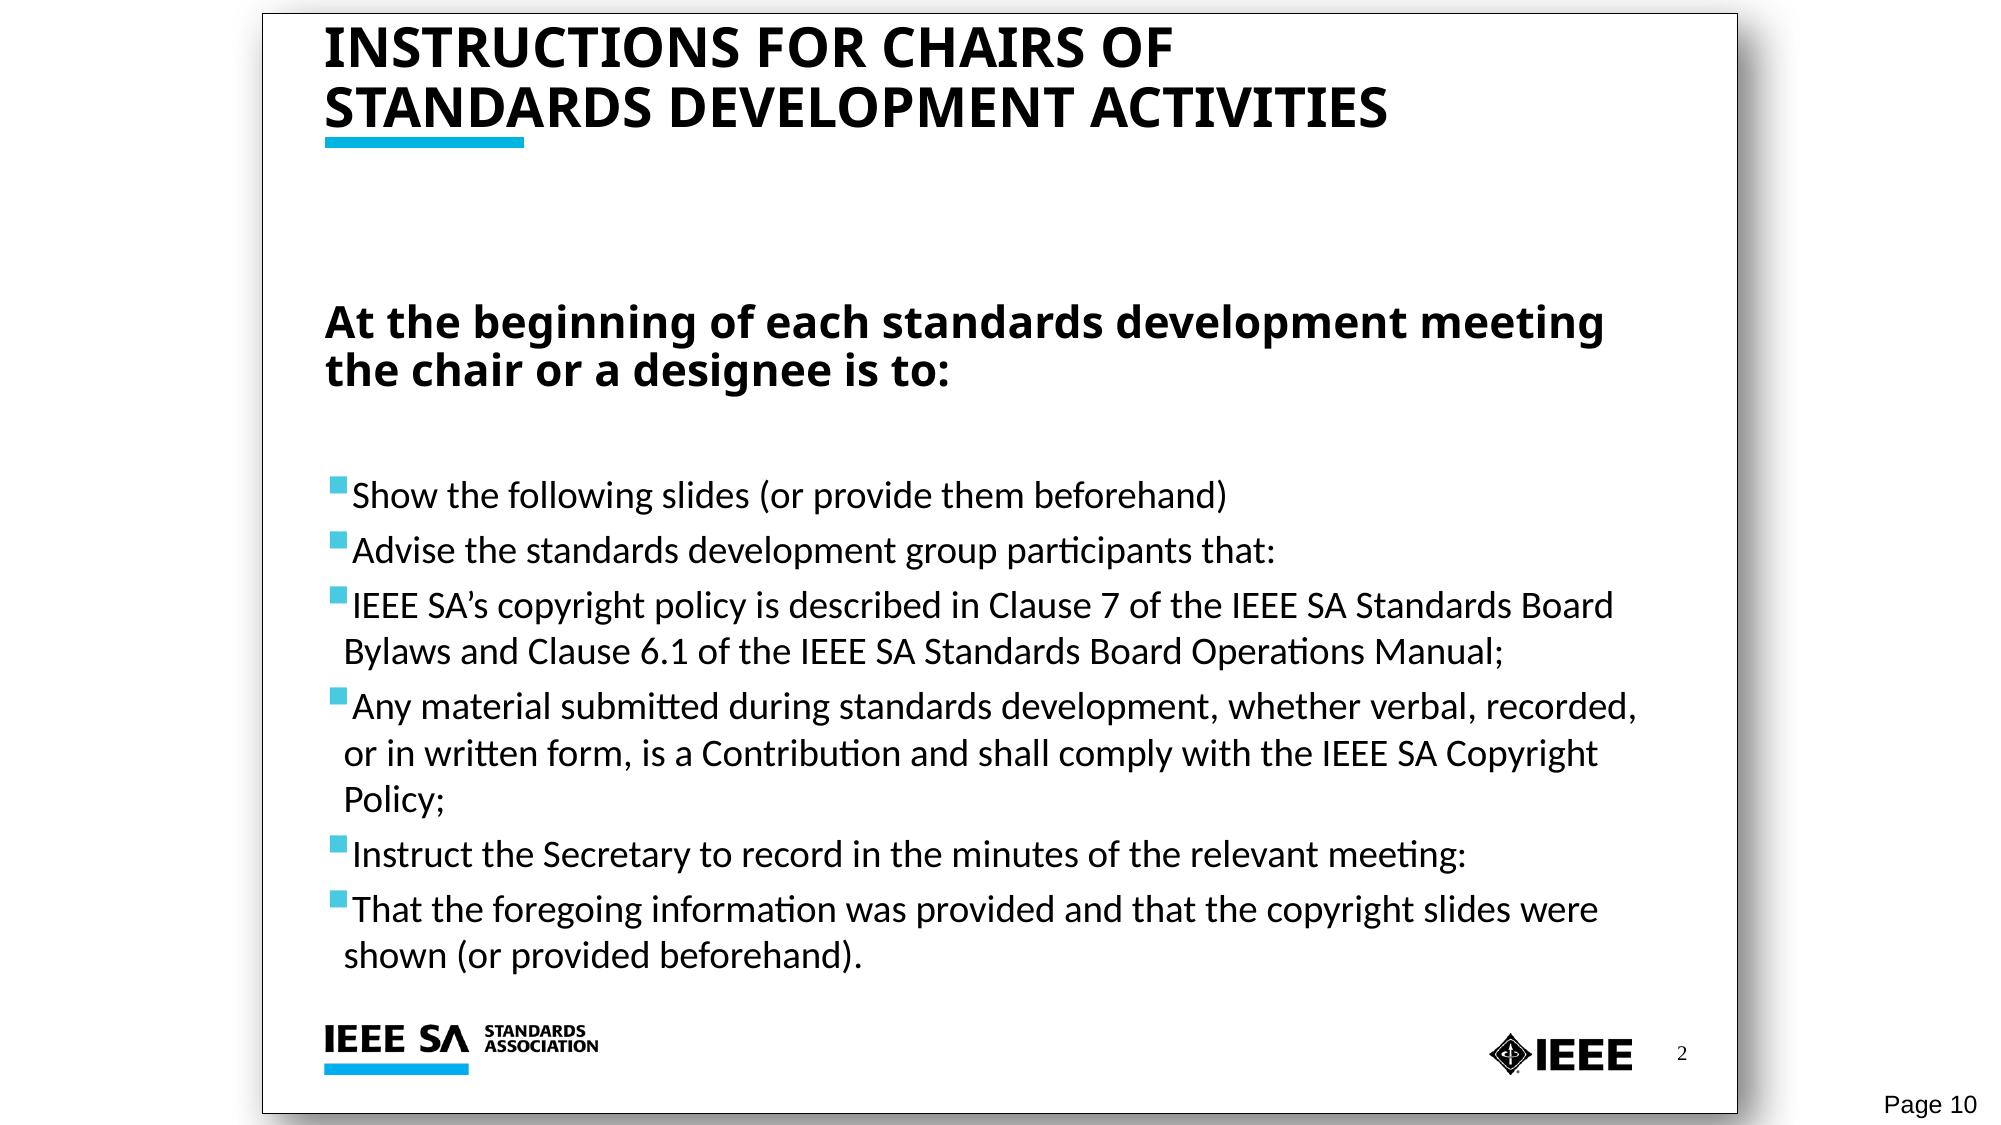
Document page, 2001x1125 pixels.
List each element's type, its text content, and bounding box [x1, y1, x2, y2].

title Instructions for Chairs of standards development activities [324, 19, 1675, 155]
picture [263, 14, 1737, 1113]
text_box 2 [1613, 1029, 1688, 1075]
list At the beginning of each standards development meeting the chair or a designee is to: Show the following slides (or provide them beforehand) Advise the standards development group participants that: IEEE SA’s copyright policy is described in Clause 7 of the IEEE SA Standards Board Bylaws and Clause 6.1 of the IEEE SA Standards Board Operations Manual; Any material submitted during standards development, whether verbal, recorded, or in written form, is a Contribution and shall comply with the IEEE SA Copyright Policy; Instruct the Secretary to record in the minutes of the relevant meeting: That the foregoing information was provided and that the copyright slides were shown (or provided beforehand). [324, 299, 1675, 1014]
